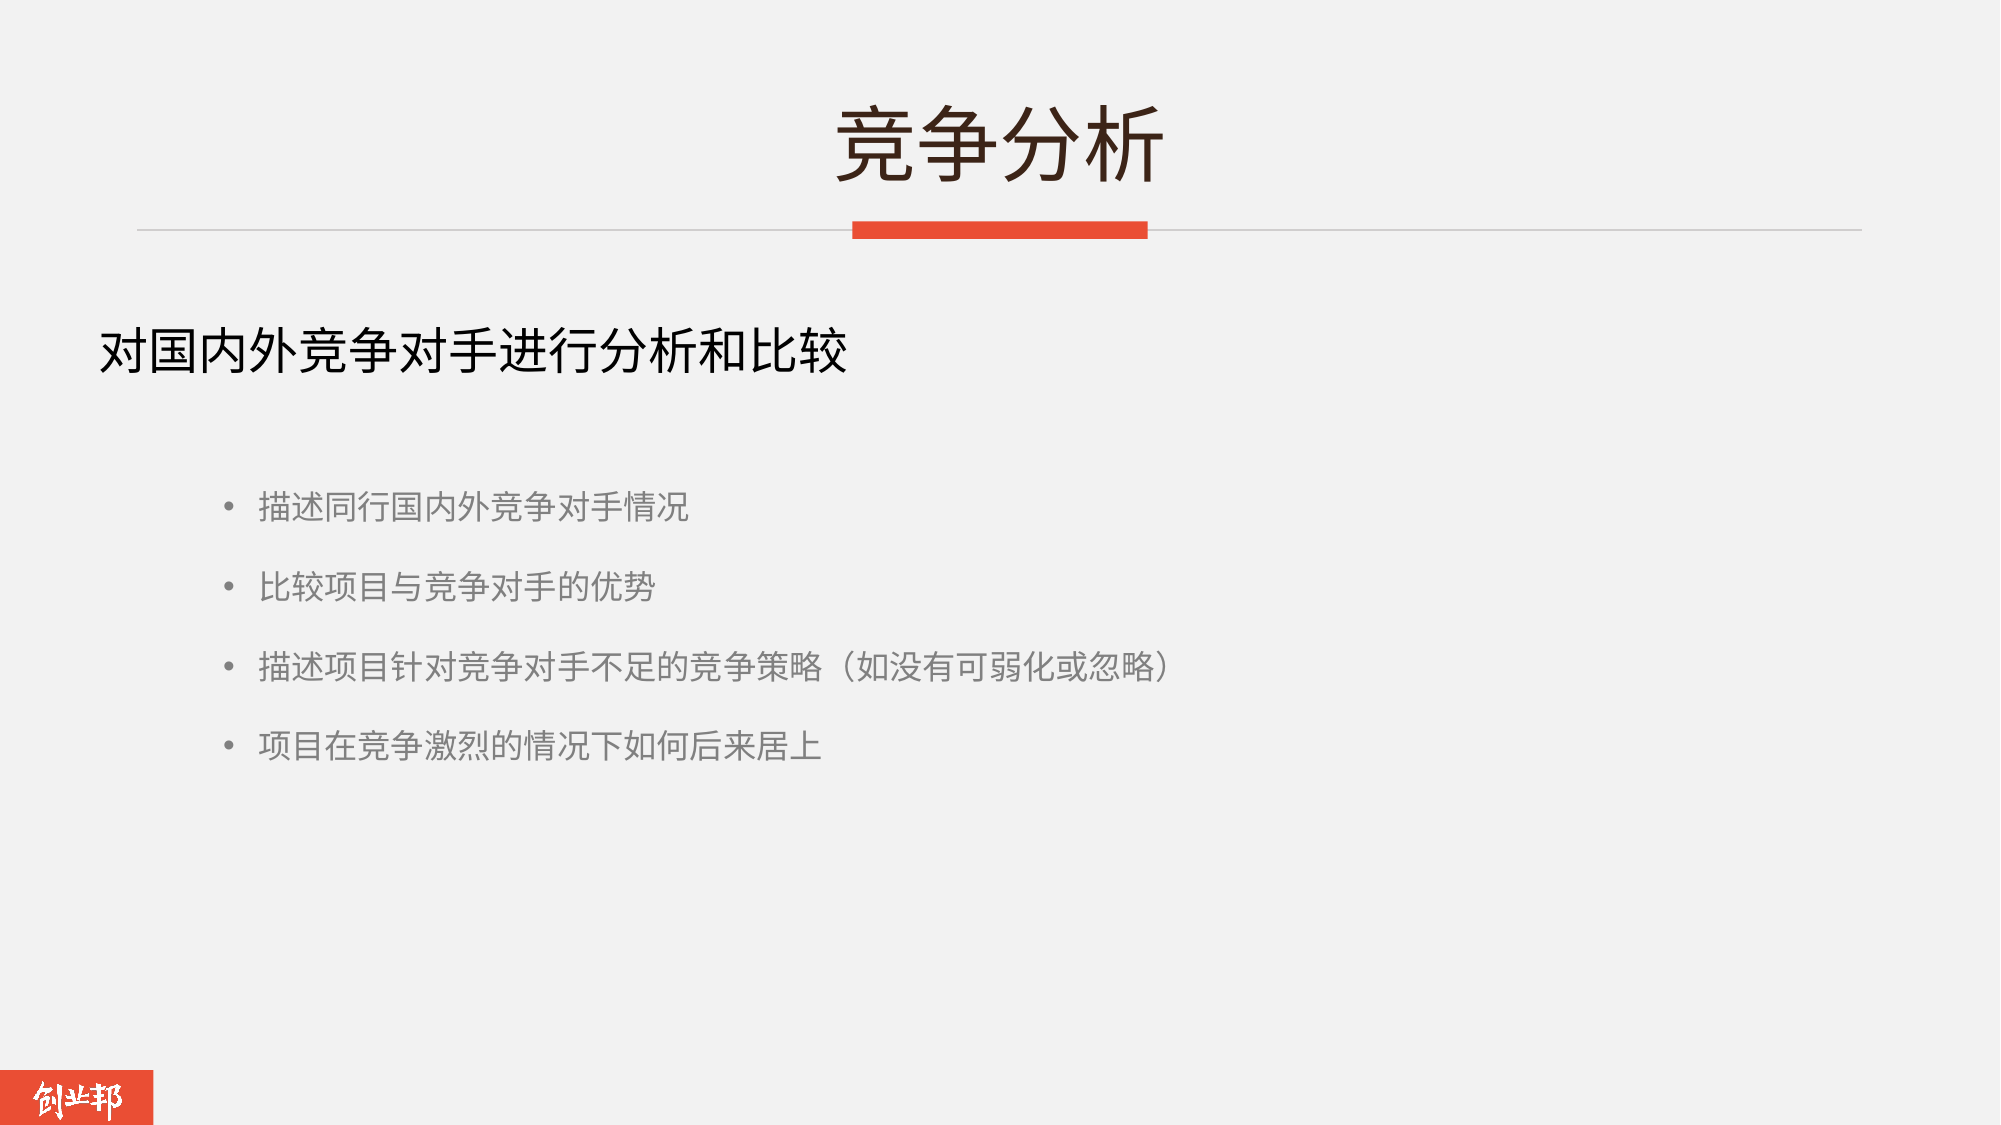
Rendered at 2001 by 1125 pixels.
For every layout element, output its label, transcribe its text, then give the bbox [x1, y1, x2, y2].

text_box 描述同行国内外竞争对手情况 比较项目与竞争对手的优势 描述项目针对竞争对手不足的竞争策略（如没有可弱化或忽略） 项目在竞争激烈的情况下如何后来居上 [217, 440, 1597, 772]
title 竞争分析 [136, 59, 1863, 238]
picture [27, 1075, 127, 1125]
text_box 对国内外竞争对手进行分析和比较 [91, 282, 1442, 423]
